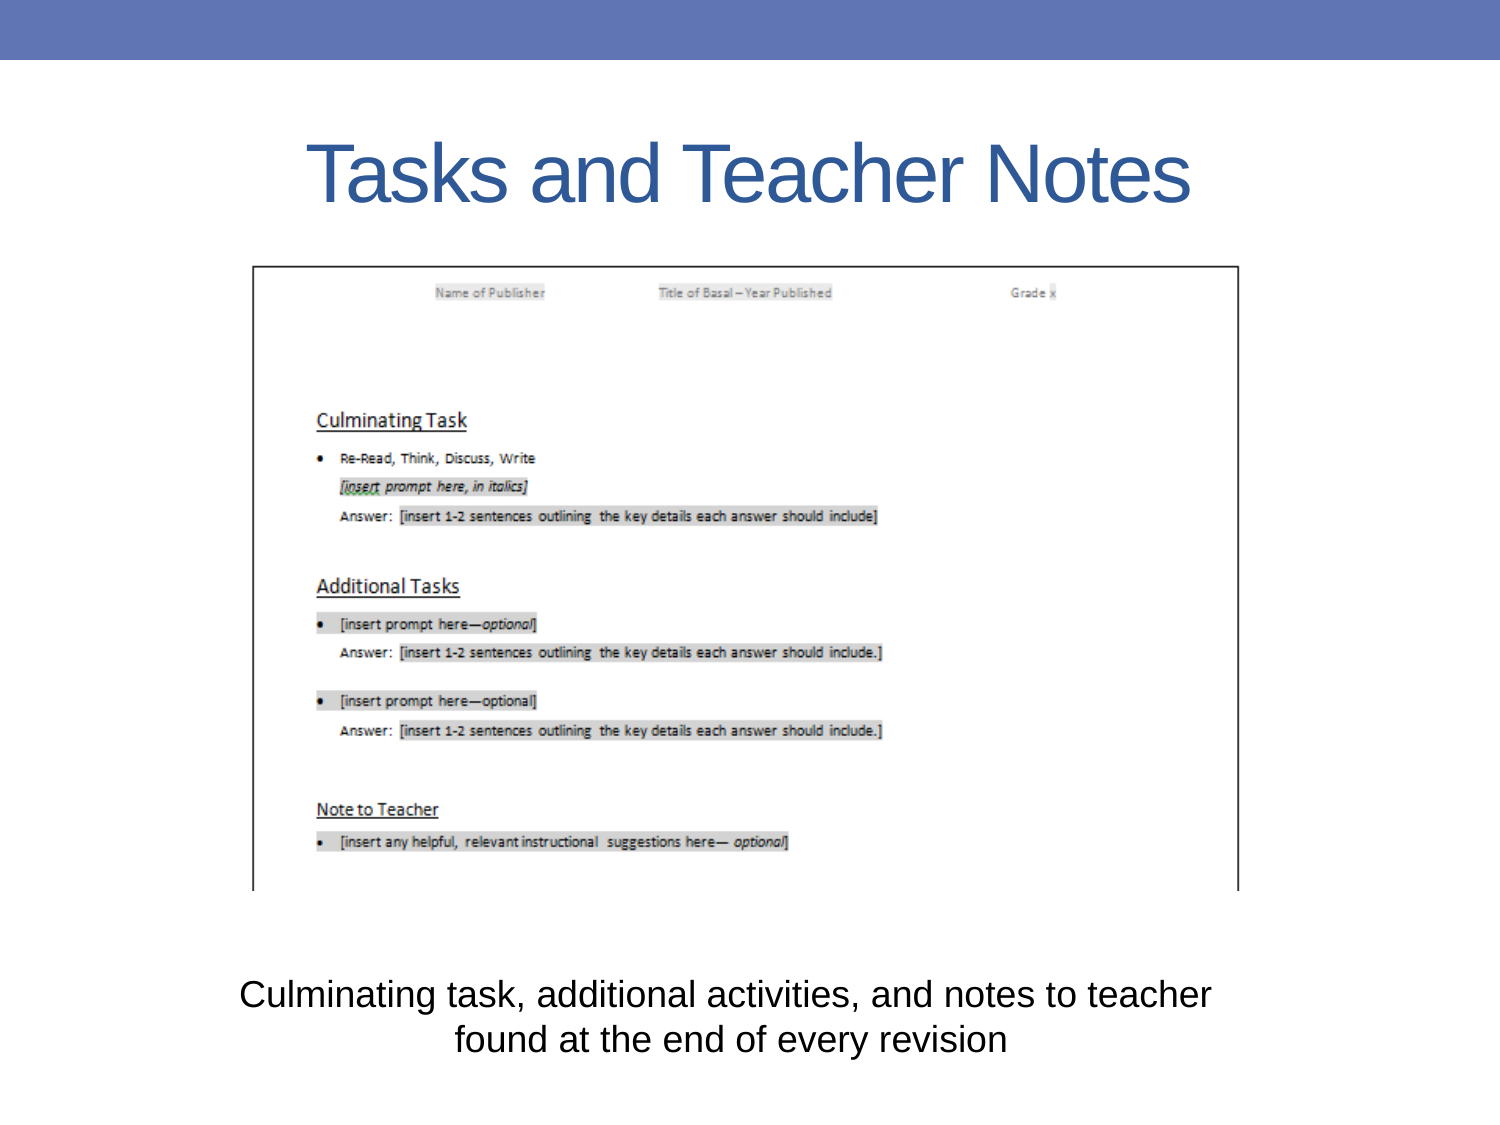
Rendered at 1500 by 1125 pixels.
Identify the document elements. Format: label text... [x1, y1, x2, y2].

title Tasks and Teacher Notes [75, 87, 1425, 250]
text_box Culminating task, additional activities, and notes to teacher found at the end of every revision [49, 962, 1413, 1068]
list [237, 249, 1259, 891]
